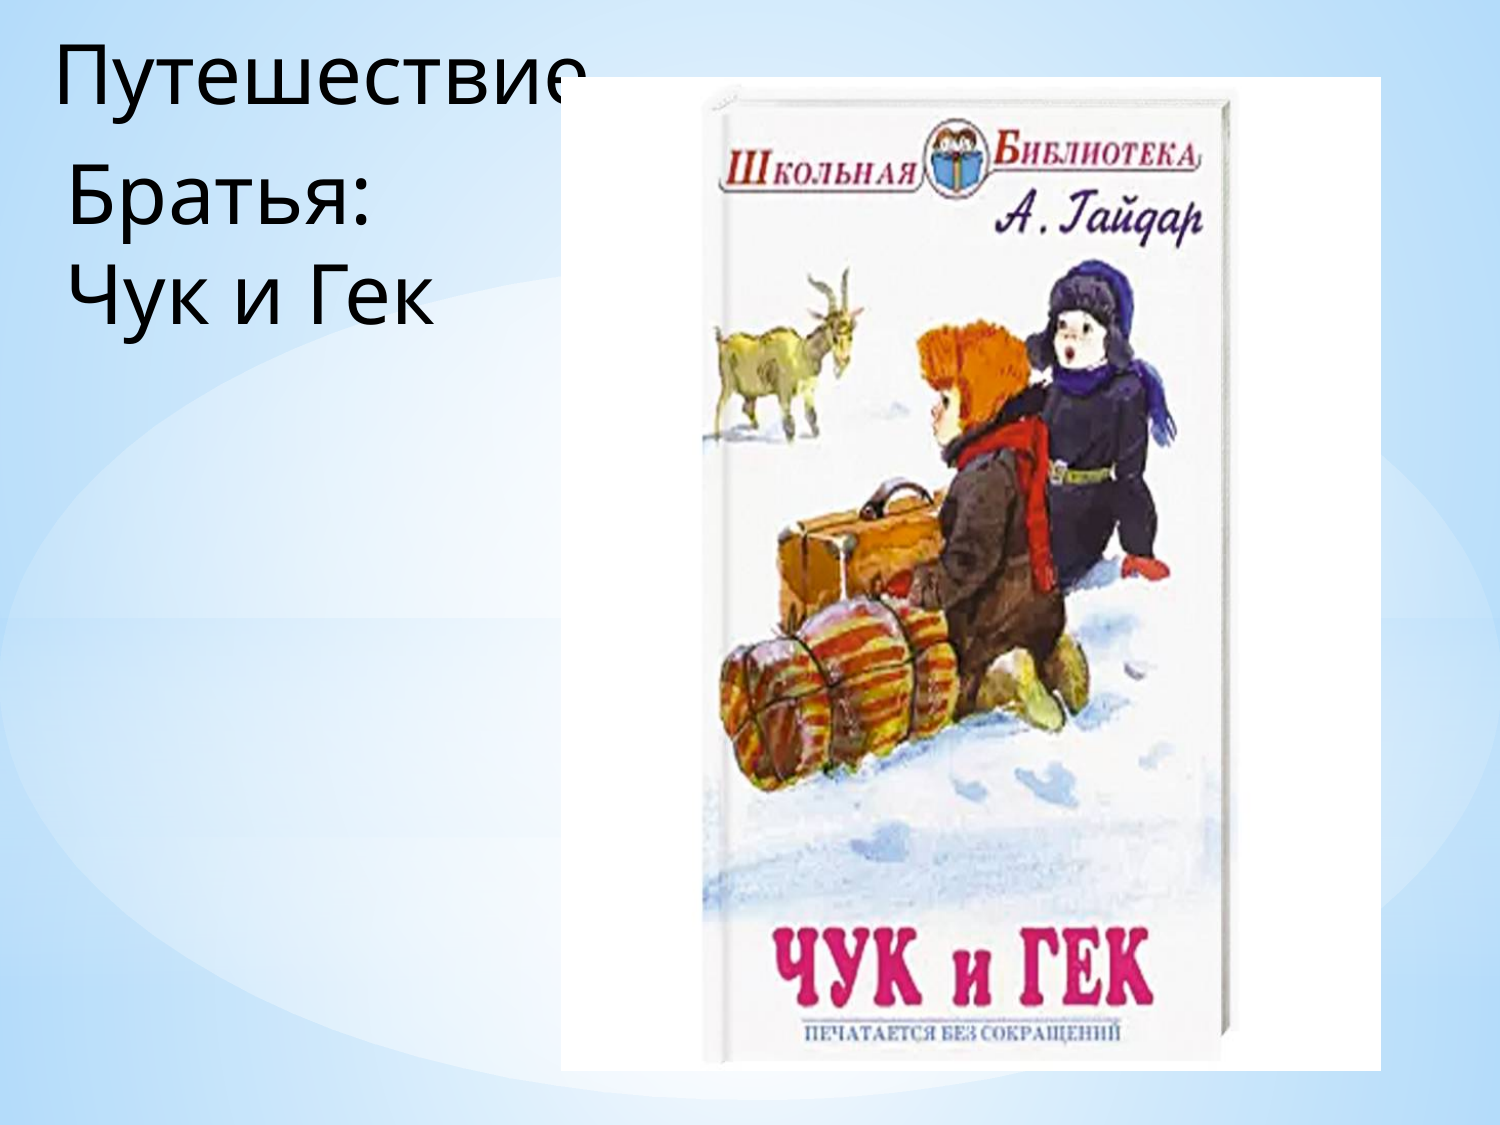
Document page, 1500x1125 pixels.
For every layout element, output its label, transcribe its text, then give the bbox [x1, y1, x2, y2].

text_box Братья: Чук и Гек [50, 134, 554, 350]
text_box Путешествие [37, 13, 628, 129]
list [560, 77, 1382, 1071]
